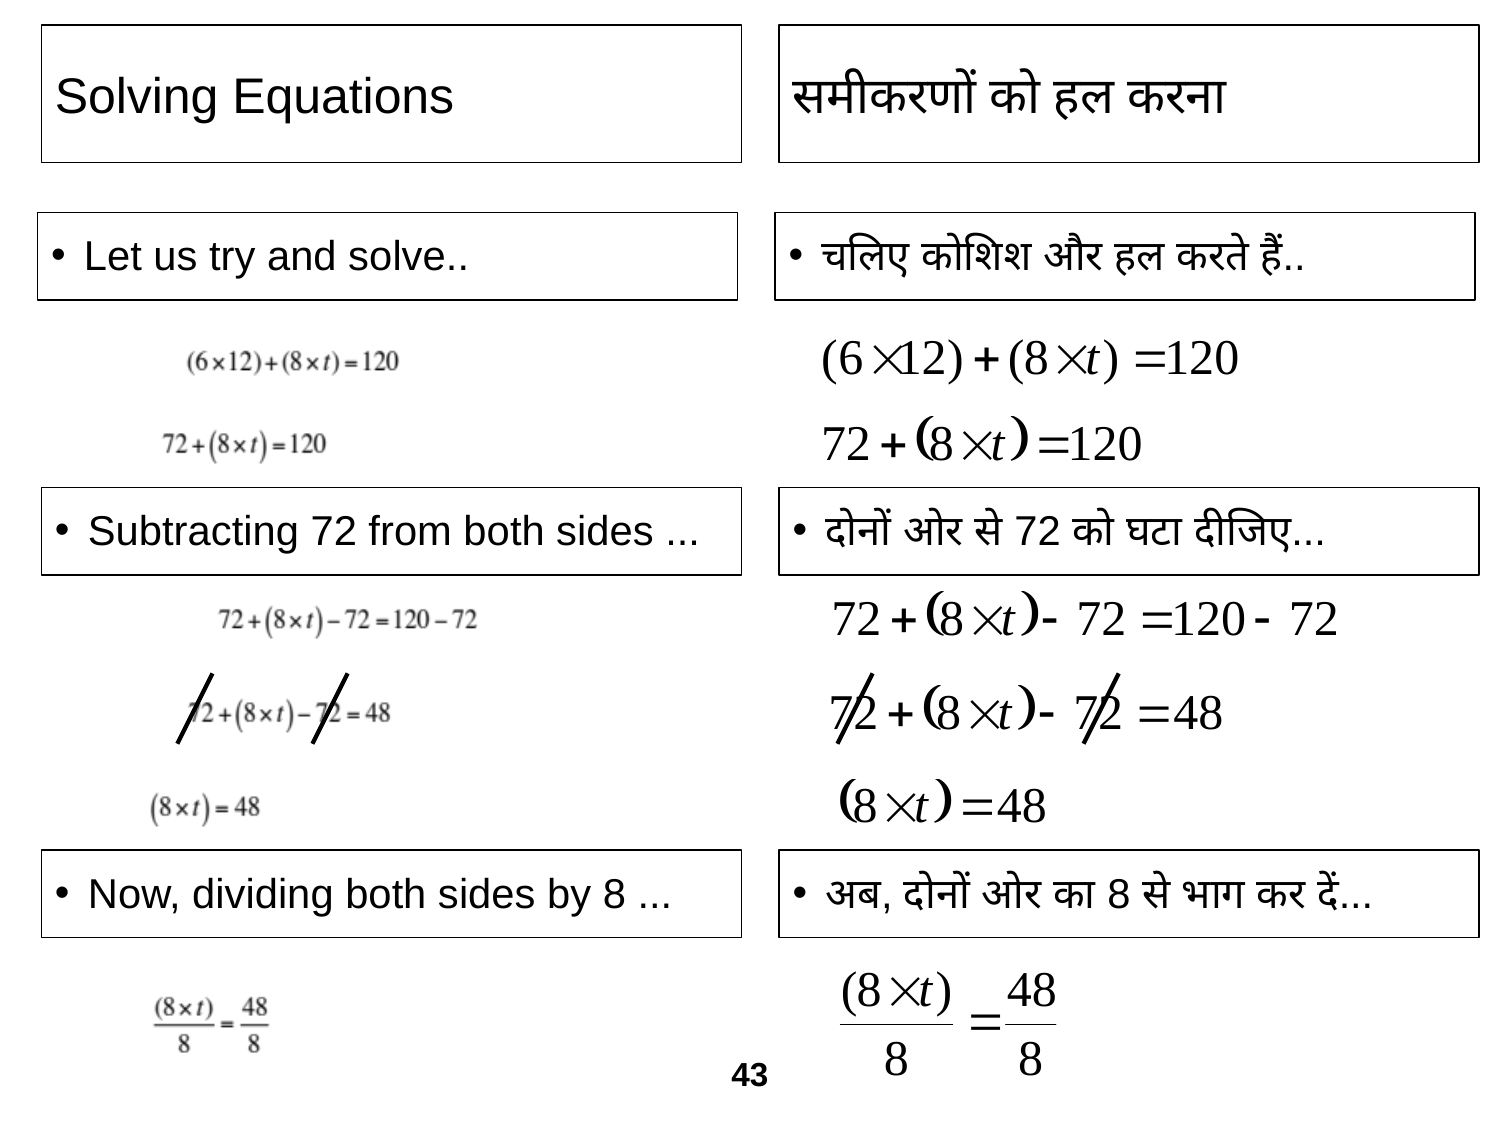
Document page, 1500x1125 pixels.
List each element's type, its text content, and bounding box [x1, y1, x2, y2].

text_box Subtracting 72 from both sides ... [41, 487, 742, 575]
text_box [215, 600, 481, 641]
slide_number 43 [512, 1042, 988, 1103]
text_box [818, 334, 1242, 392]
text_box समीकरणों को हल करना [778, 24, 1479, 163]
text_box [150, 989, 272, 1055]
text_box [835, 962, 1062, 1082]
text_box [818, 416, 1146, 476]
text_box दोनों ओर से 72 को घटा दीजिए... [778, 487, 1479, 575]
text_box Solving Equations [41, 24, 742, 163]
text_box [158, 425, 331, 466]
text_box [183, 345, 402, 380]
text_box चलिए कोशि‍श और हल करते हैं.. [774, 212, 1475, 300]
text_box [148, 788, 262, 829]
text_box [177, 673, 392, 745]
text_box Let us try and solve.. [37, 212, 738, 300]
text_box Now, dividing both sides by 8 ... [41, 849, 742, 938]
text_box अब, दोनों ओर का 8 से भाग कर दें... [778, 849, 1479, 938]
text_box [825, 673, 1226, 745]
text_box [828, 591, 1342, 651]
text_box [835, 778, 1049, 838]
